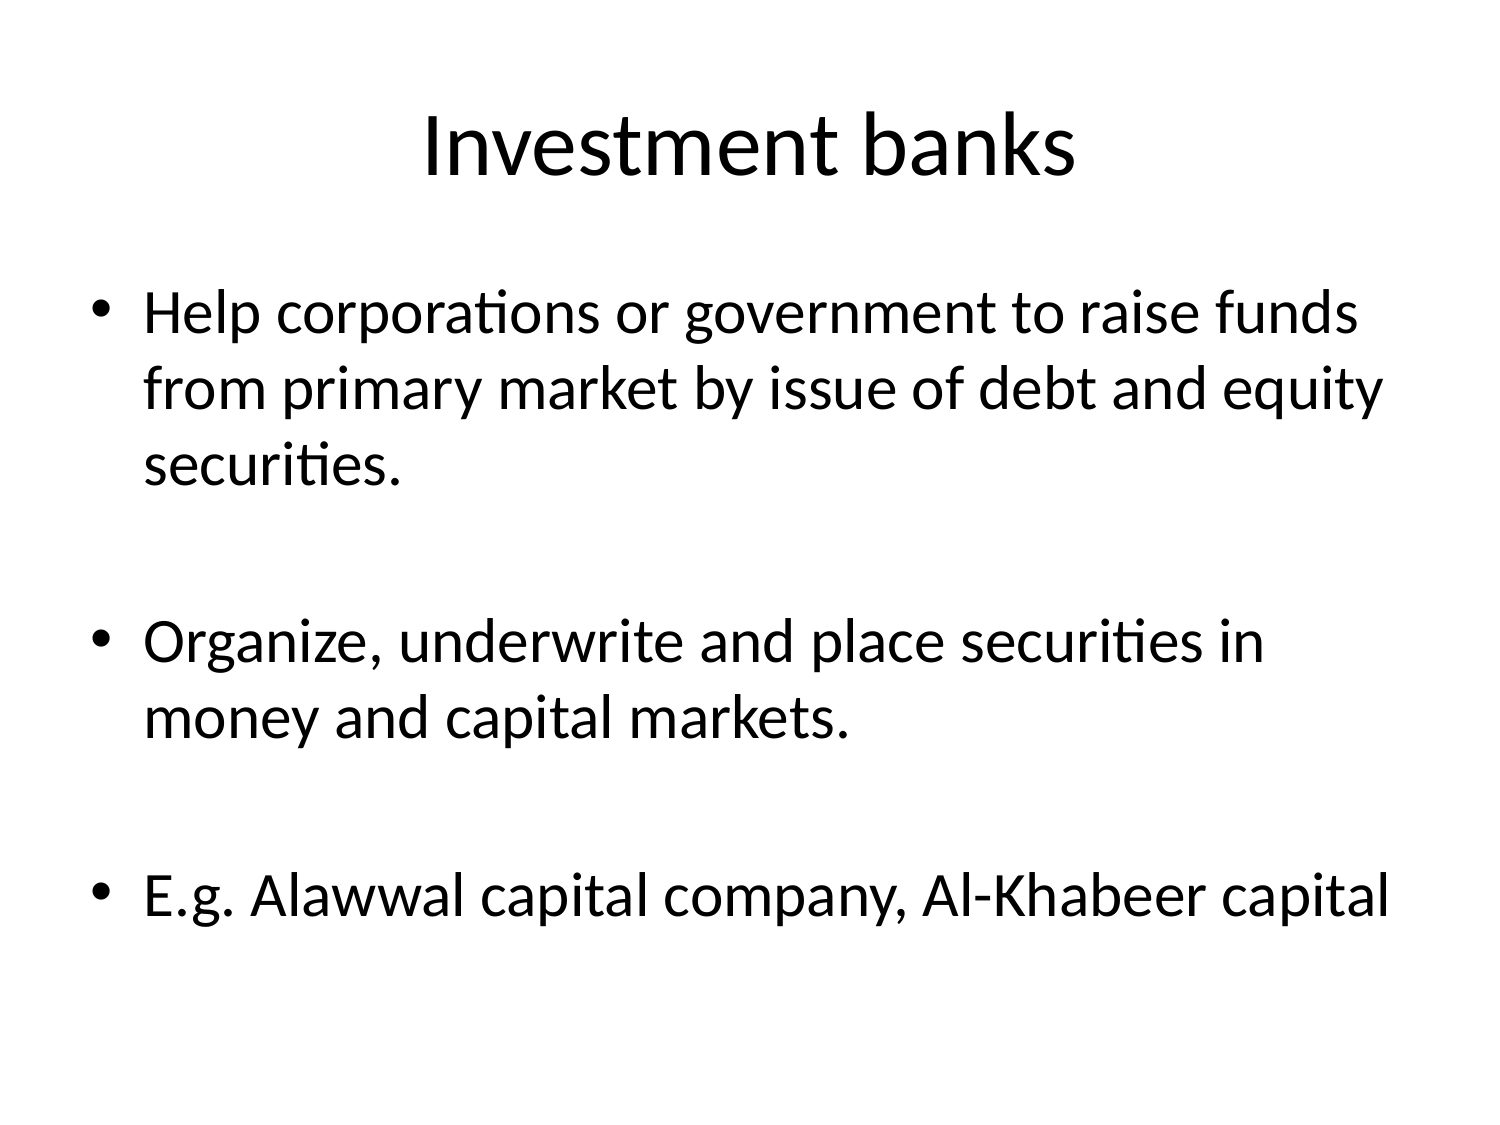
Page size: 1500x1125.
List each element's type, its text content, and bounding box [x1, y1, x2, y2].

title Investment banks [75, 45, 1425, 233]
list Help corporations or government to raise funds from primary market by issue of debt and equity securities. Organize, underwrite and place securities in money and capital markets. E.g. Alawwal capital company, Al-Khabeer capital [75, 262, 1425, 1005]
